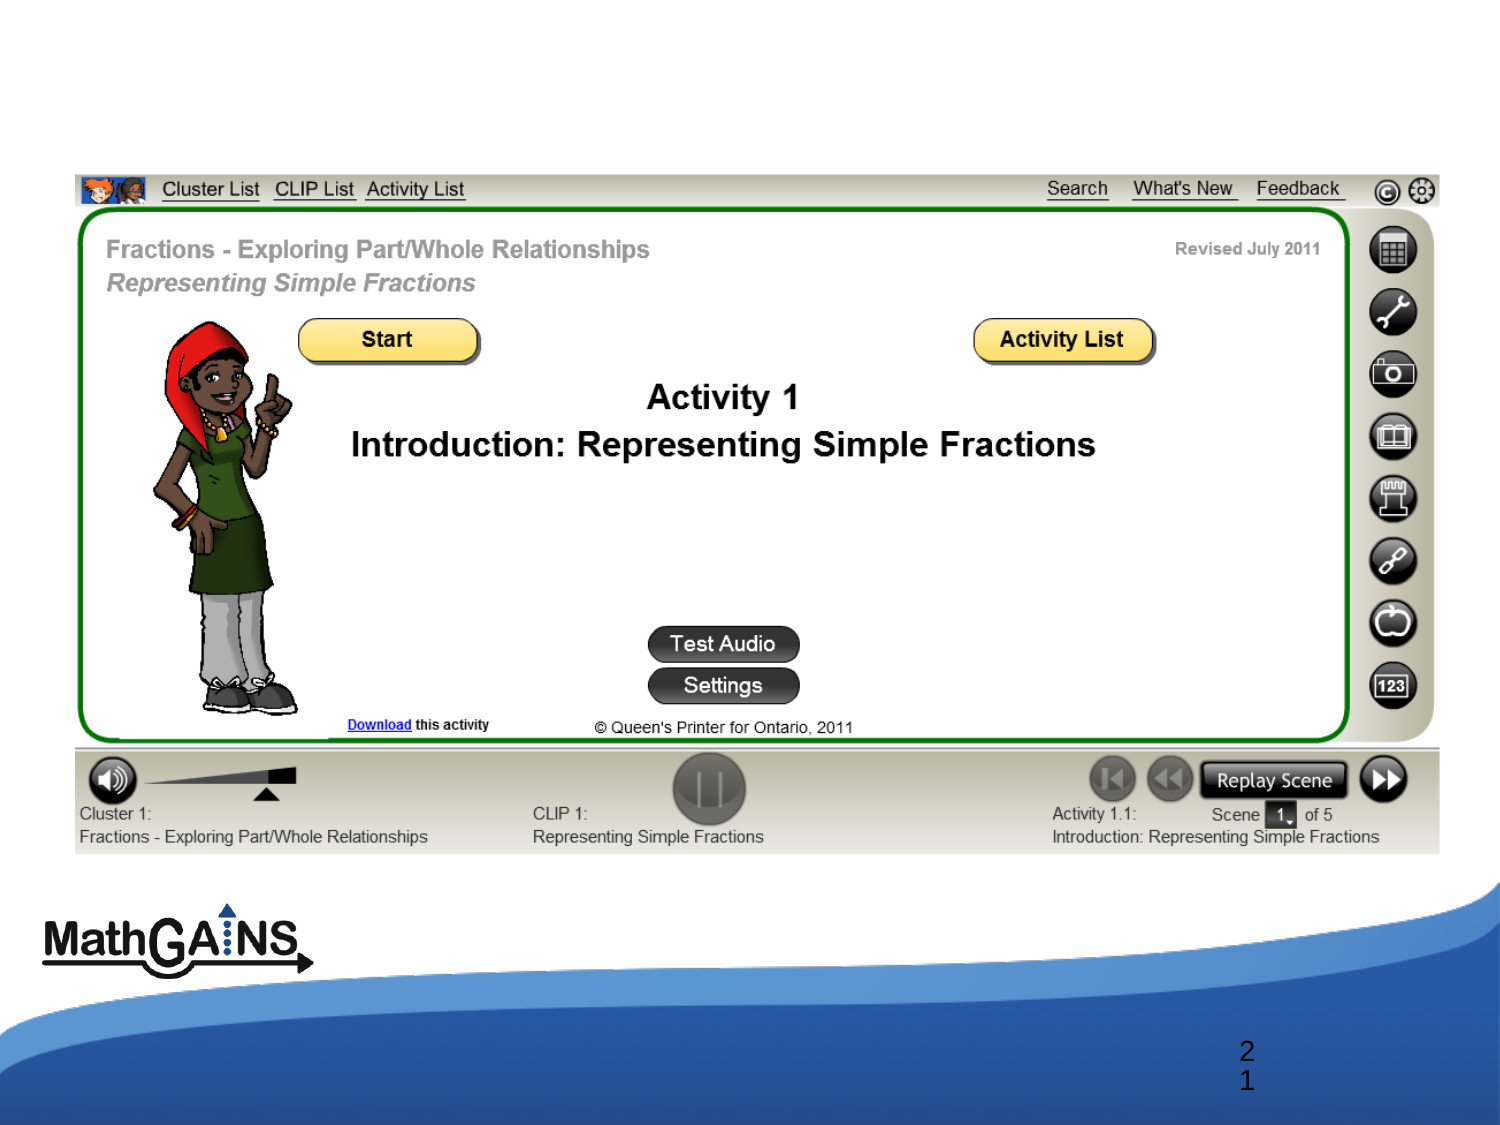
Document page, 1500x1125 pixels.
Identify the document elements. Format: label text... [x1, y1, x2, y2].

picture [0, 878, 1500, 1125]
picture [74, 174, 1451, 860]
slide_number 21 [1223, 1023, 1277, 1075]
